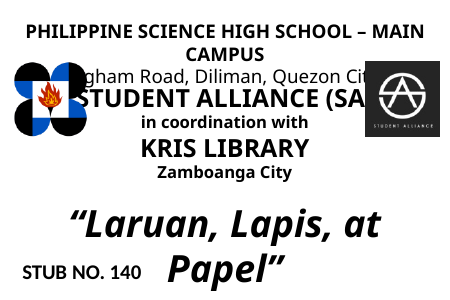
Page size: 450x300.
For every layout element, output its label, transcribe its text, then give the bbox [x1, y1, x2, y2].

picture [364, 60, 441, 137]
text_box STUDENT ALLIANCE (SA) in coordination with KRIS LIBRARY Zamboanga City [0, 74, 450, 190]
picture [12, 60, 88, 137]
text_box PHILIPPINE SCIENCE HIGH SCHOOL – MAIN CAMPUS Agham Road, Diliman, Quezon City [0, 12, 450, 74]
text_box STUB NO. 140 [7, 251, 213, 292]
text_box “Laruan, Lapis, at Papel” [0, 192, 450, 298]
